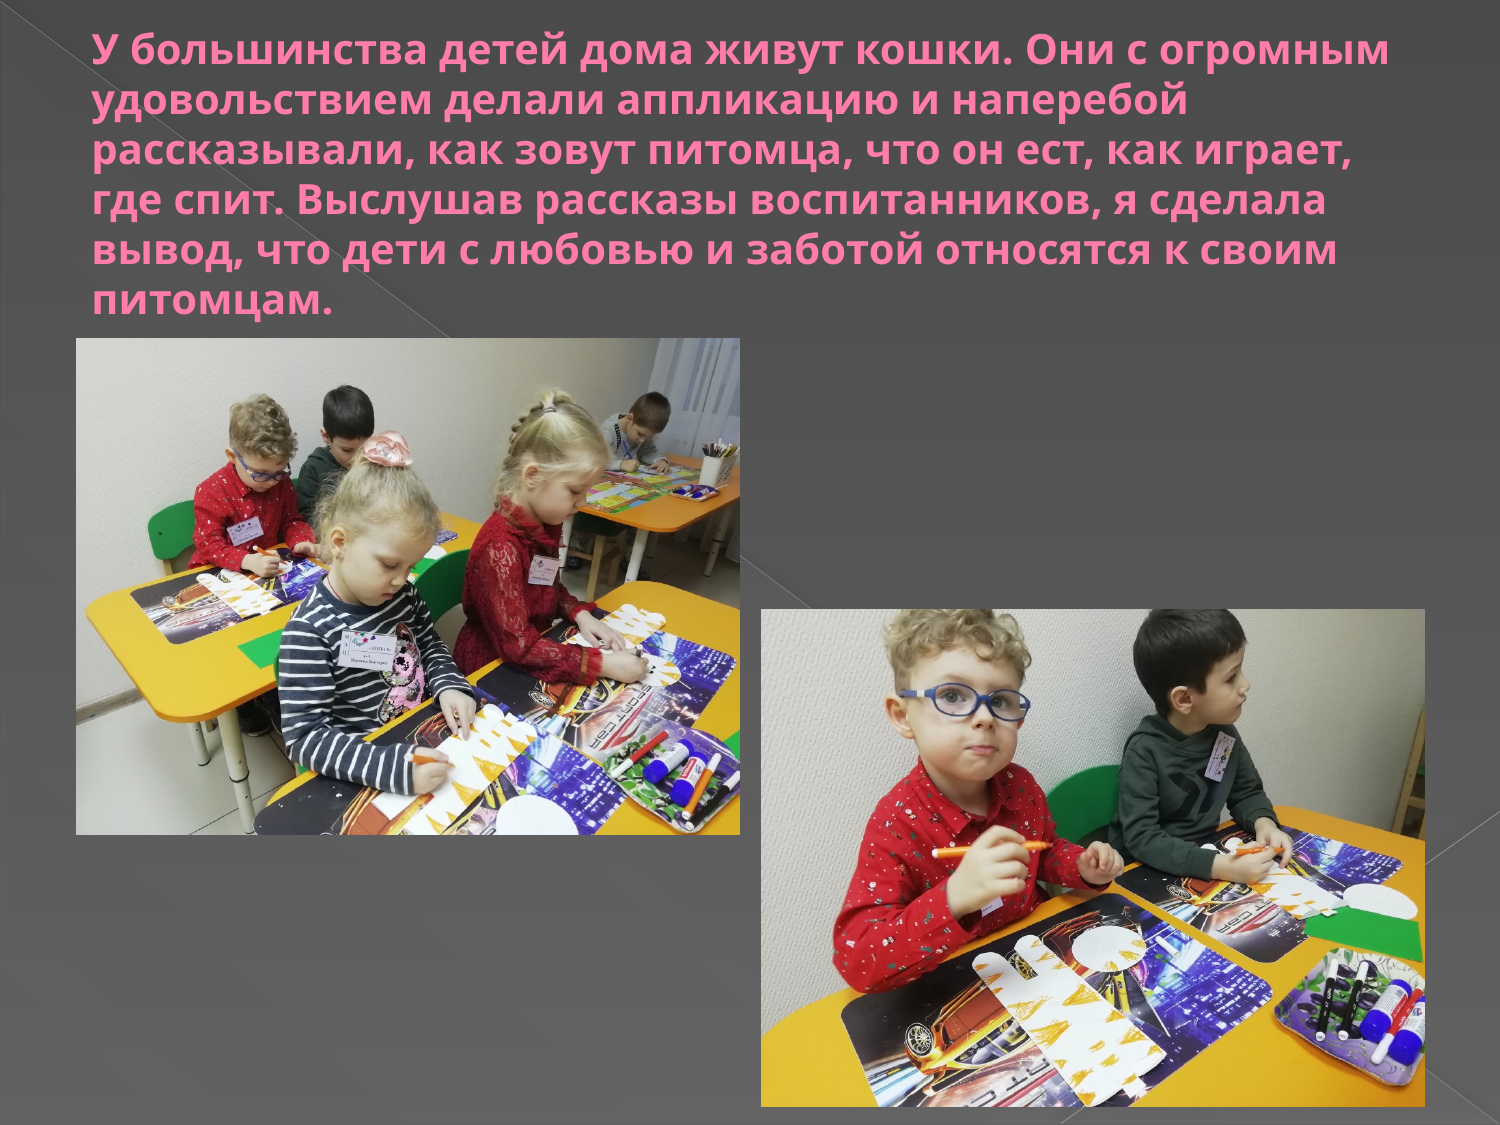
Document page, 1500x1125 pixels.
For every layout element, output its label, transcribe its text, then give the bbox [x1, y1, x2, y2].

title У большинства детей дома живут кошки. Они с огромным удовольствием делали аппликацию и наперебой рассказывали, как зовут питомца, что он ест, как играет, где спит. Выслушав рассказы воспитанников, я сделала вывод, что дети с любовью и заботой относятся к своим питомцам. [76, 78, 1427, 308]
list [76, 337, 740, 836]
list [761, 609, 1425, 1107]
